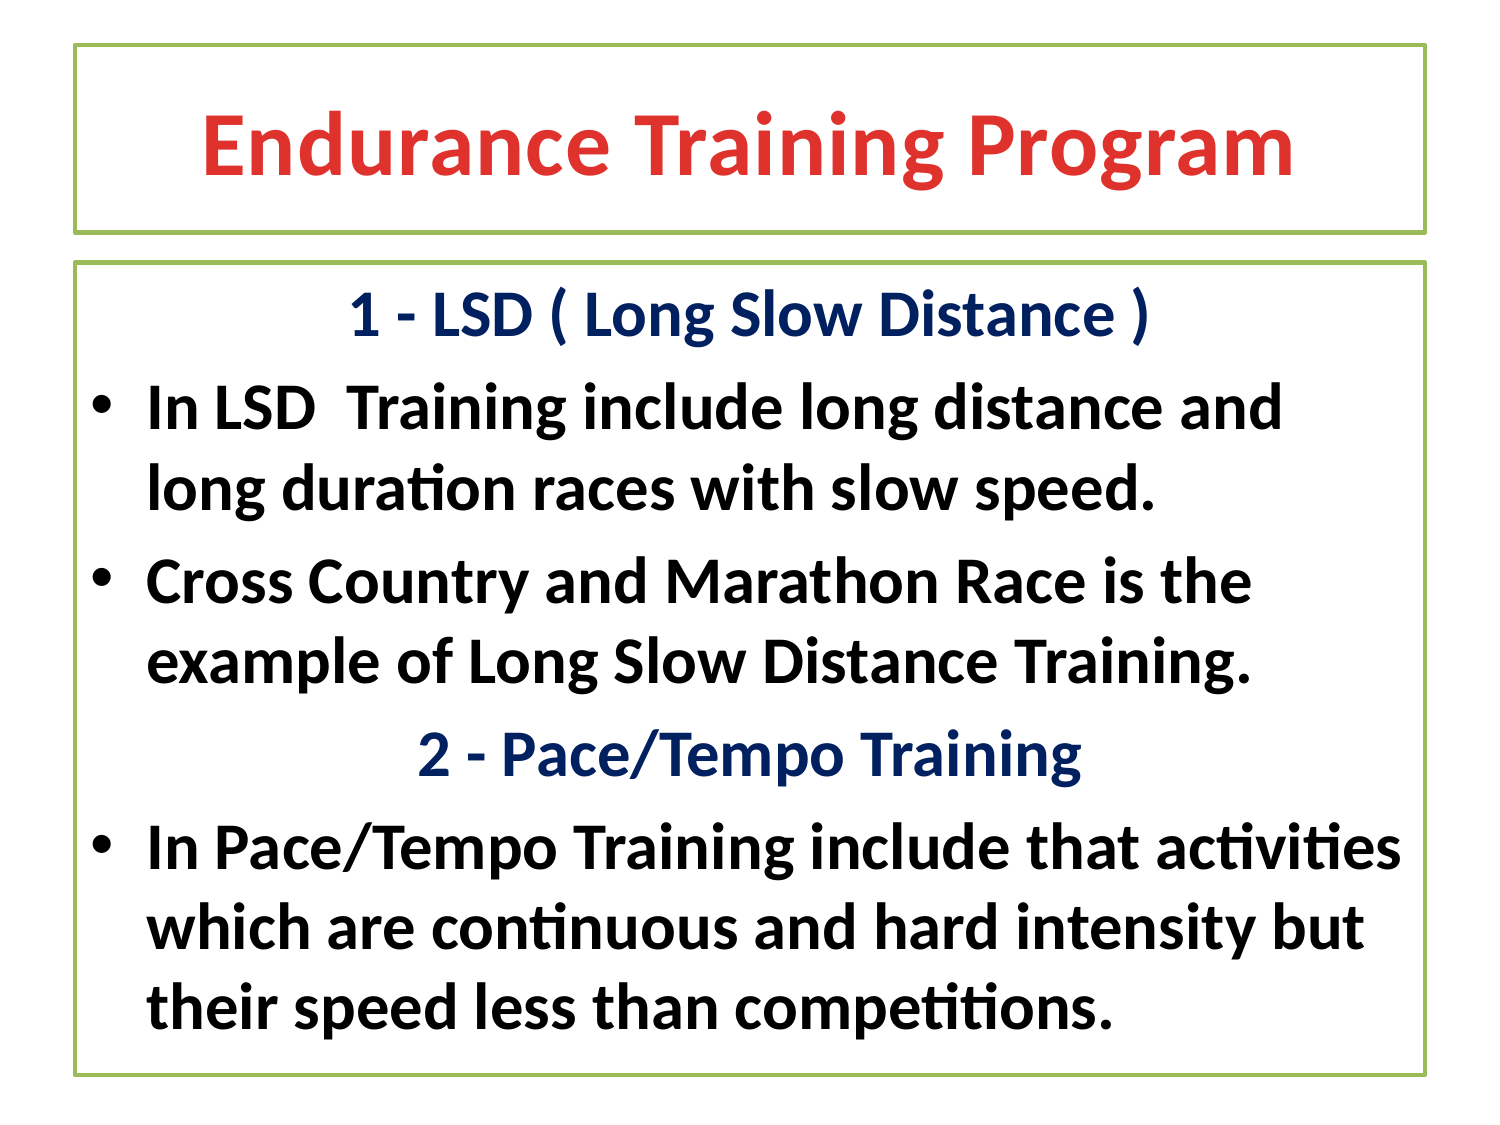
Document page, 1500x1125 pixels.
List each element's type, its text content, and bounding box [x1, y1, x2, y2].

list 1 - LSD ( Long Slow Distance ) In LSD Training include long distance and long duration races with slow speed. Cross Country and Marathon Race is the example of Long Slow Distance Training. 2 - Pace/Tempo Training In Pace/Tempo Training include that activities which are continuous and hard intensity but their speed less than competitions. [73, 260, 1427, 1077]
title Endurance Training Program [73, 43, 1427, 235]
